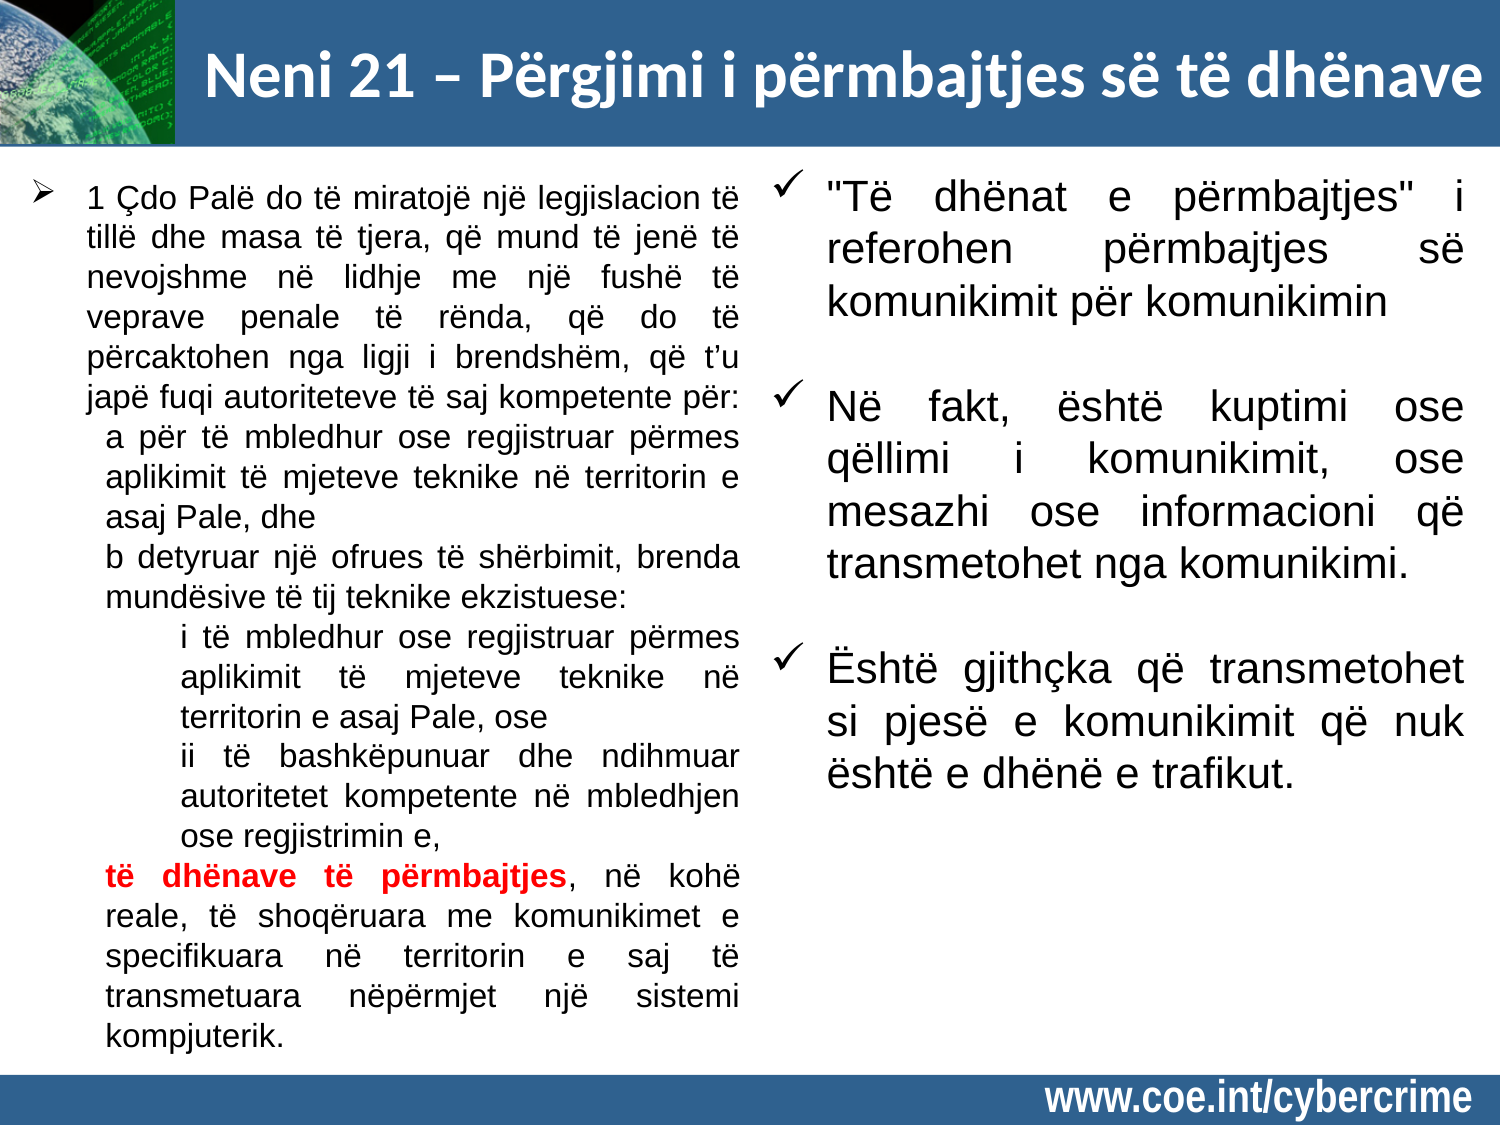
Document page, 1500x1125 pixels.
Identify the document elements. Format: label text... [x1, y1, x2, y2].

text_box www.coe.int/cybercrime [1030, 1059, 1500, 1125]
text_box "Të dhënat e përmbajtjes" i referohen përmbajtjes së komunikimit për komunikimin Në fakt, është kuptimi ose qëllimi i komunikimit, ose mesazhi ose informacioni që transmetohet nga komunikimi. Është gjithçka që transmetohet si pjesë e komunikimit që nuk është e dhënë e trafikut. [755, 159, 1480, 805]
text_box Neni 21 – Përgjimi i përmbajtjes së të dhënave [177, 0, 1500, 149]
text_box [0, 1073, 1030, 1125]
picture [0, 0, 175, 144]
text_box 1 Çdo Palë do të miratojë një legjislacion të tillë dhe masa të tjera, që mund të jenë të nevojshme në lidhje me një fushë të veprave penale të rënda, që do të përcaktohen nga ligji i brendshëm, që t’u japë fuqi autoriteteve të saj kompetente për: a për të mbledhur ose regjistruar përmes aplikimit të mjeteve teknike në territorin e asaj Pale, dhe b detyruar një ofrues të shërbimit, brenda mundësive të tij teknike ekzistuese: i të mbledhur ose regjistruar përmes aplikimit të mjeteve teknike në territorin e asaj Pale, ose ii të bashkëpunuar dhe ndihmuar autoritetet kompetente në mbledhjen ose regjistrimin e, të dhënave të përmbajtjes, në kohë reale, të shoqëruara me komunikimet e specifikuara në territorin e saj të transmetuara nëpërmjet një sistemi kompjuterik. [15, 168, 756, 1062]
